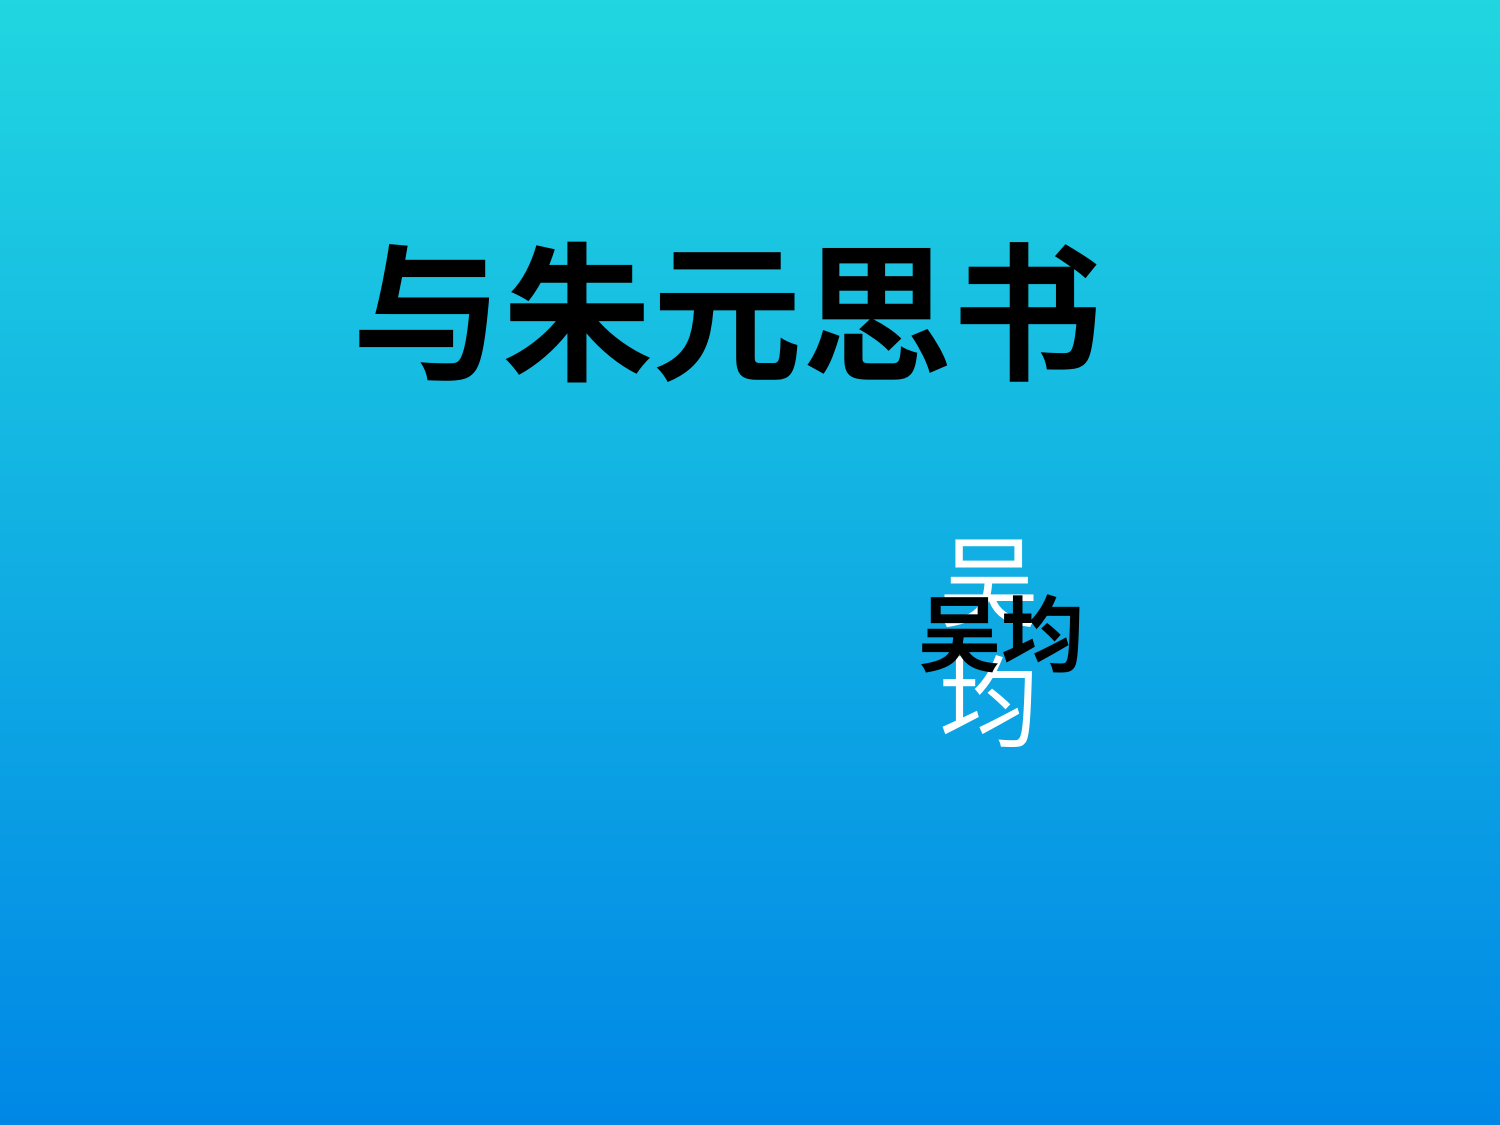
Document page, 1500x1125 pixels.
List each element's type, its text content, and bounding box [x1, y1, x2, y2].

text_box 与朱元思书 [337, 212, 1350, 408]
text_box 吴均 [903, 574, 1129, 689]
text_box 吴均 [924, 689, 1125, 768]
text_box 吴均 [924, 512, 1125, 574]
